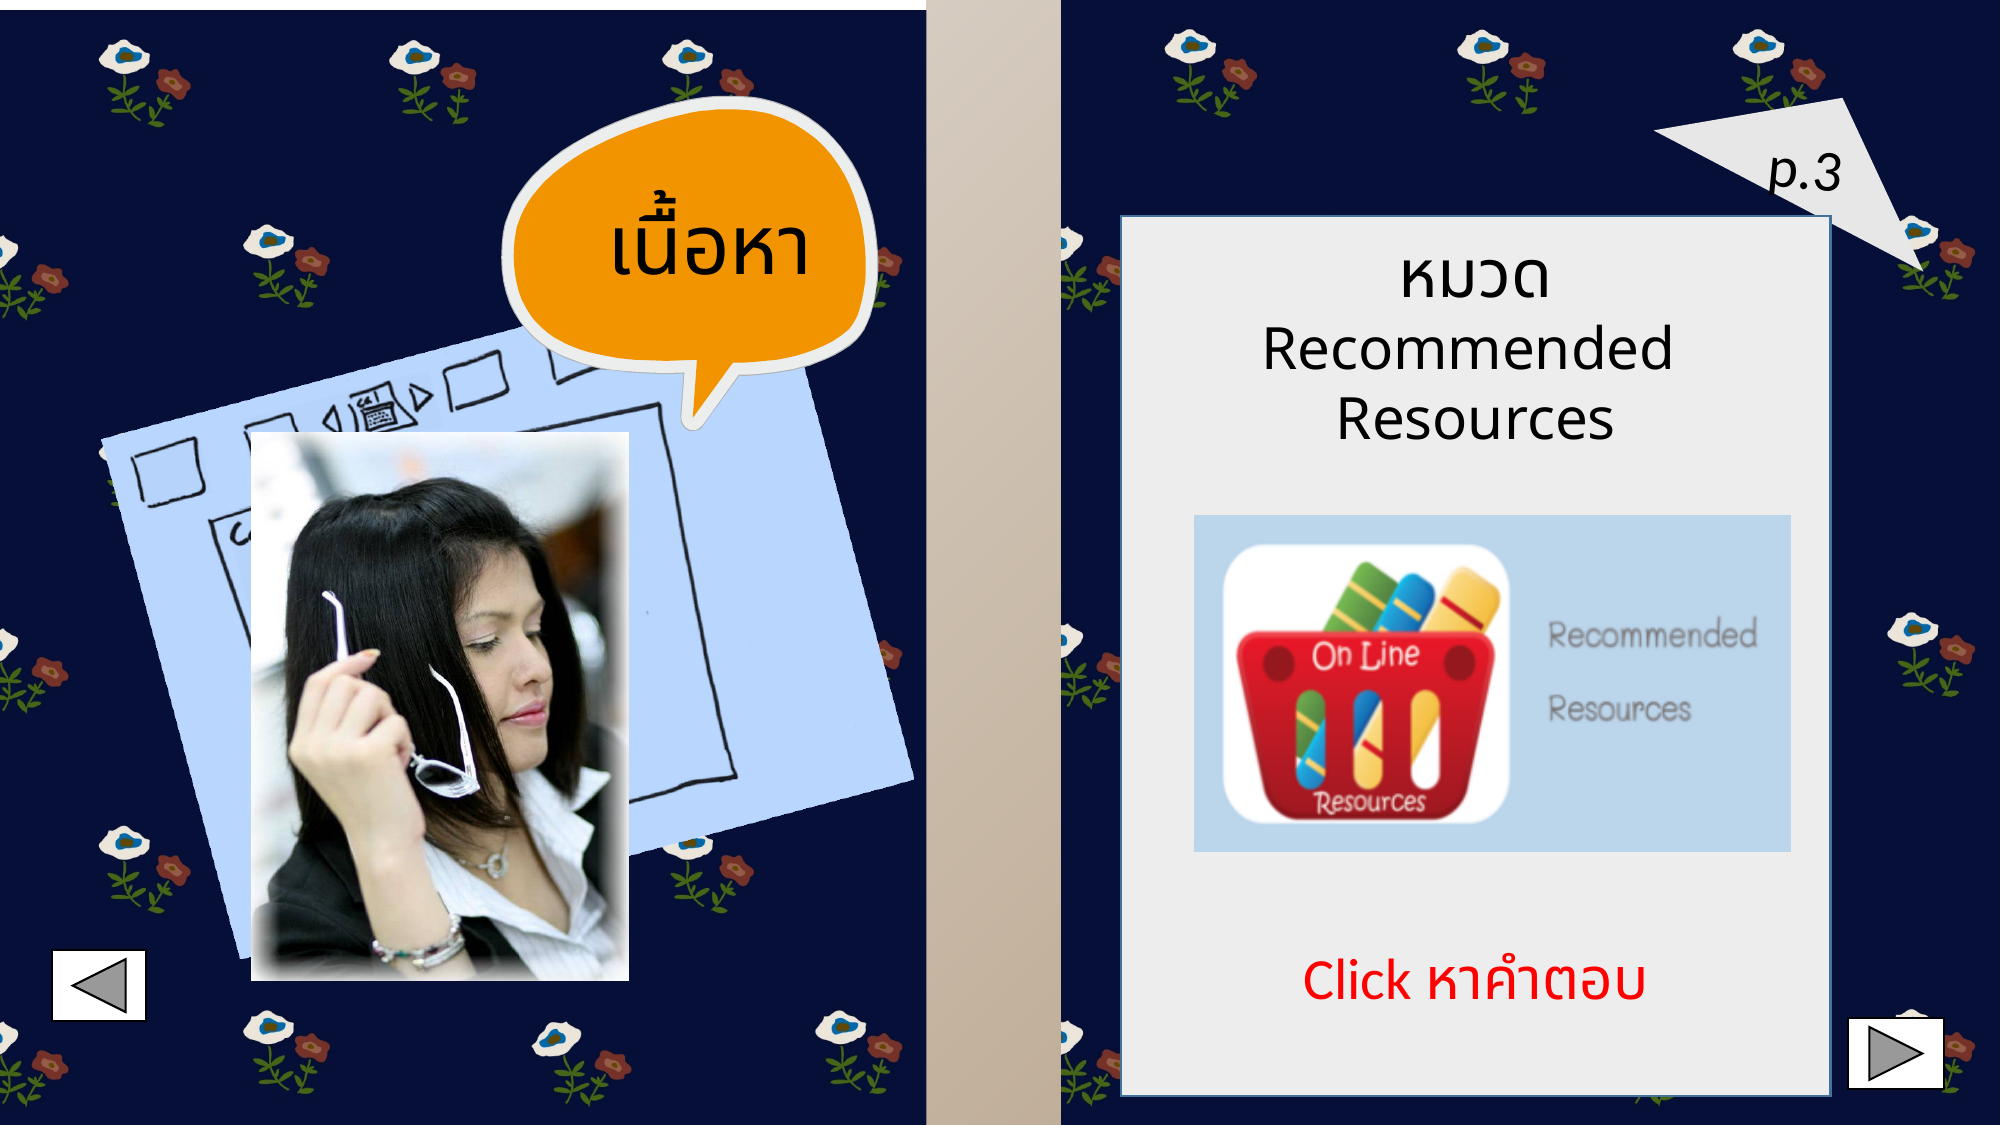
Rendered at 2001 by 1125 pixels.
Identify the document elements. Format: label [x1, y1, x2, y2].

picture [0, 10, 927, 1125]
text_box [925, 0, 1060, 1125]
text_box [501, 95, 879, 432]
picture [1060, 0, 2000, 1125]
